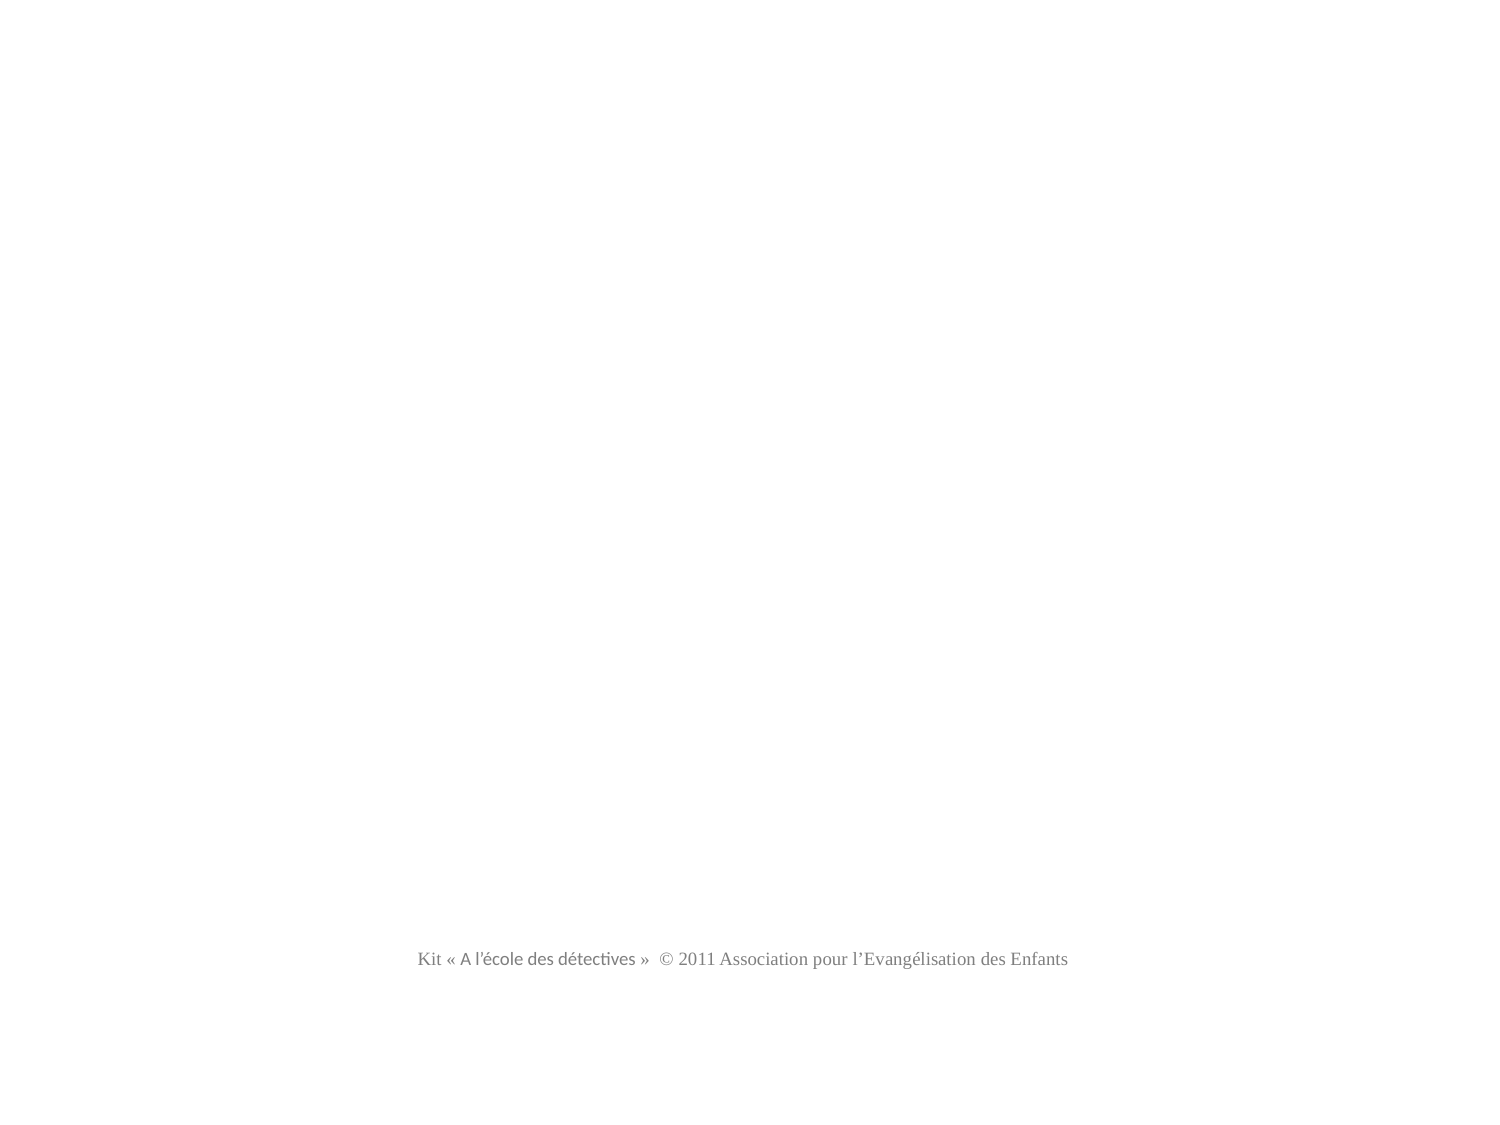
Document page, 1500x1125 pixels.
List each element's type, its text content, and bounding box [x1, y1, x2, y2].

text_box Kit « A l’école des détectives » © 2011 Association pour l’Evangélisation des Enfants [256, 939, 1500, 1023]
